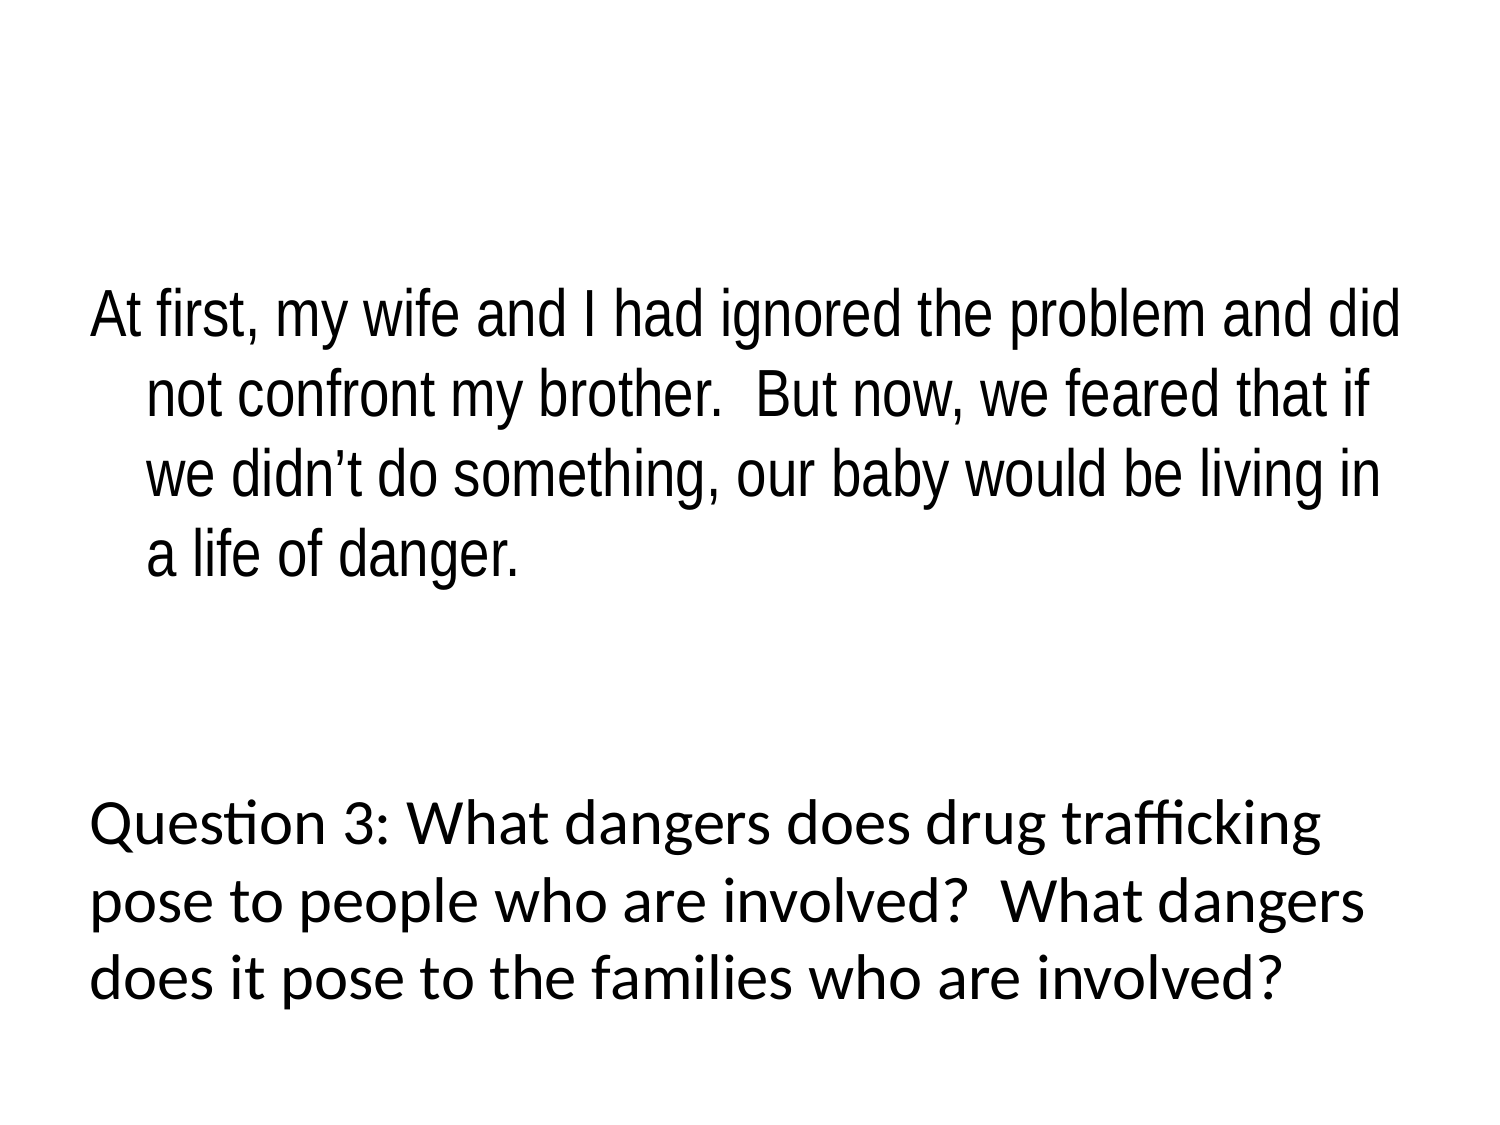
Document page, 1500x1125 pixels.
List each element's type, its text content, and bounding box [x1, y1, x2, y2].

text_box Question 3: What dangers does drug trafficking pose to people who are involved? What dangers does it pose to the families who are involved? [74, 772, 1468, 1020]
list At first, my wife and I had ignored the problem and did not confront my brother. But now, we feared that if we didn’t do something, our baby would be living in a life of danger. [75, 262, 1425, 648]
